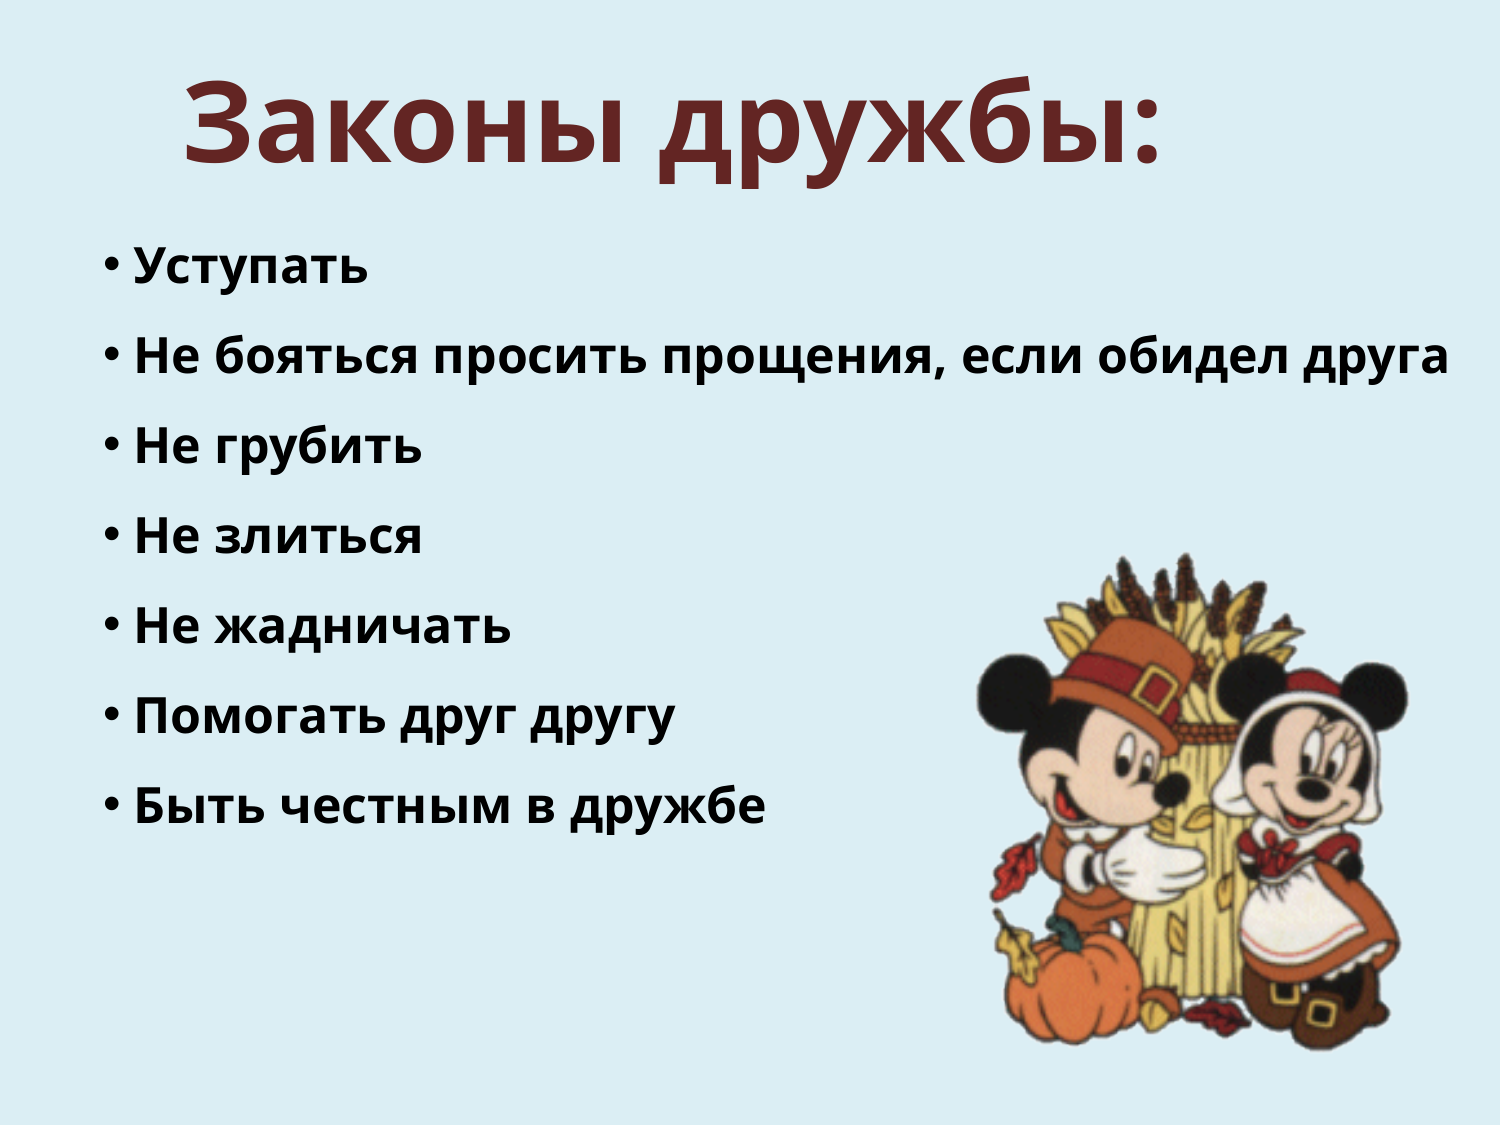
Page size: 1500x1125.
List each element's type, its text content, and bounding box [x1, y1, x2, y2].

text_box Законы дружбы: [166, 42, 1180, 193]
picture [974, 550, 1416, 1056]
text_box Уступать Не бояться просить прощения, если обидел друга Не грубить Не злиться Не жадничать Помогать друг другу Быть честным в дружбе [88, 196, 1500, 841]
